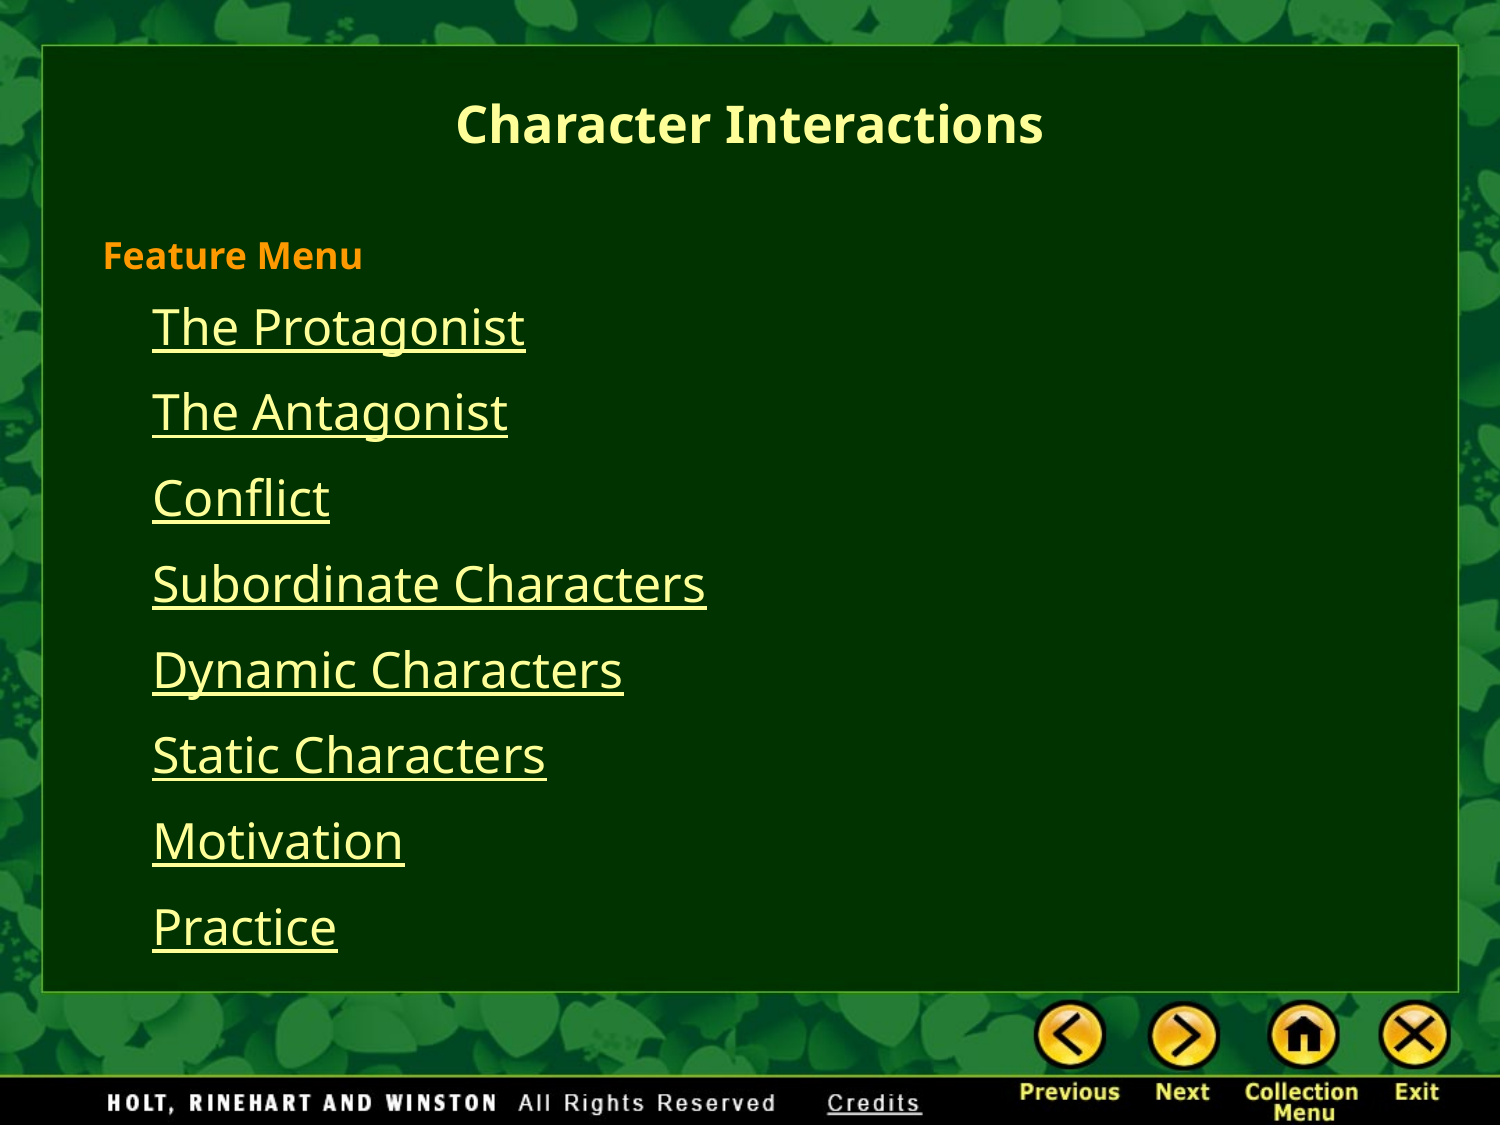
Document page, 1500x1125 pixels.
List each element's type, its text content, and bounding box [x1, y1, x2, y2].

text_box [1237, 974, 1363, 1125]
text_box [999, 974, 1126, 1125]
picture [0, 0, 1500, 1125]
text_box The Protagonist The Antagonist Conflict Subordinate Characters Dynamic Characters Static Characters Motivation Practice [137, 287, 1413, 971]
title Character Interactions [74, 57, 1426, 188]
text_box Feature Menu [87, 224, 452, 285]
